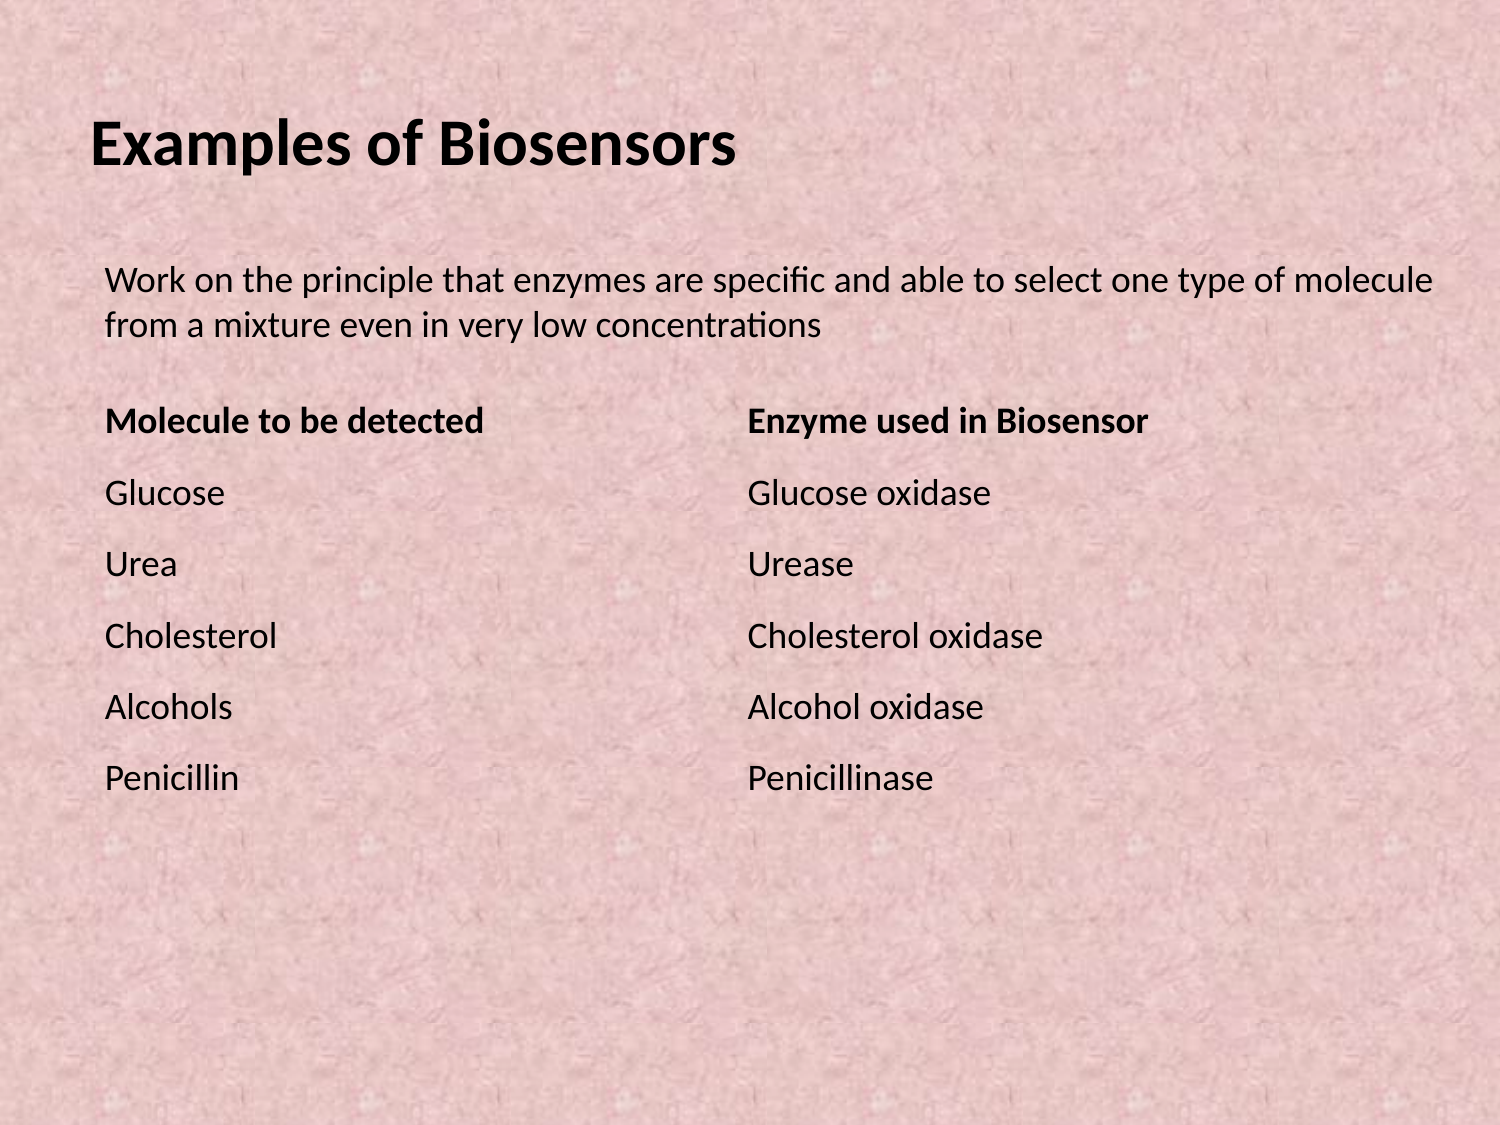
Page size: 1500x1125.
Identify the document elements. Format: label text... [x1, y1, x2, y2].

table_cell Alcohols [90, 684, 732, 755]
text_box Work on the principle that enzymes are specific and able to select one type of molecule from a mixture even in very low concentrations [89, 247, 1462, 353]
table_header Molecule to be detected [90, 398, 732, 470]
table_header Enzyme used in Biosensor [732, 398, 1375, 470]
table_cell Urea [90, 541, 732, 612]
table_cell Penicillinase [732, 755, 1375, 827]
table_cell Cholesterol [90, 612, 732, 684]
table_cell Alcohol oxidase [732, 684, 1375, 755]
table_cell Cholesterol oxidase [732, 612, 1375, 684]
table_cell Glucose [90, 470, 732, 541]
table_cell Urease [732, 541, 1375, 612]
title Examples of Biosensors [75, 45, 1425, 233]
table_cell Penicillin [90, 755, 732, 827]
table_cell Glucose oxidase [732, 470, 1375, 541]
